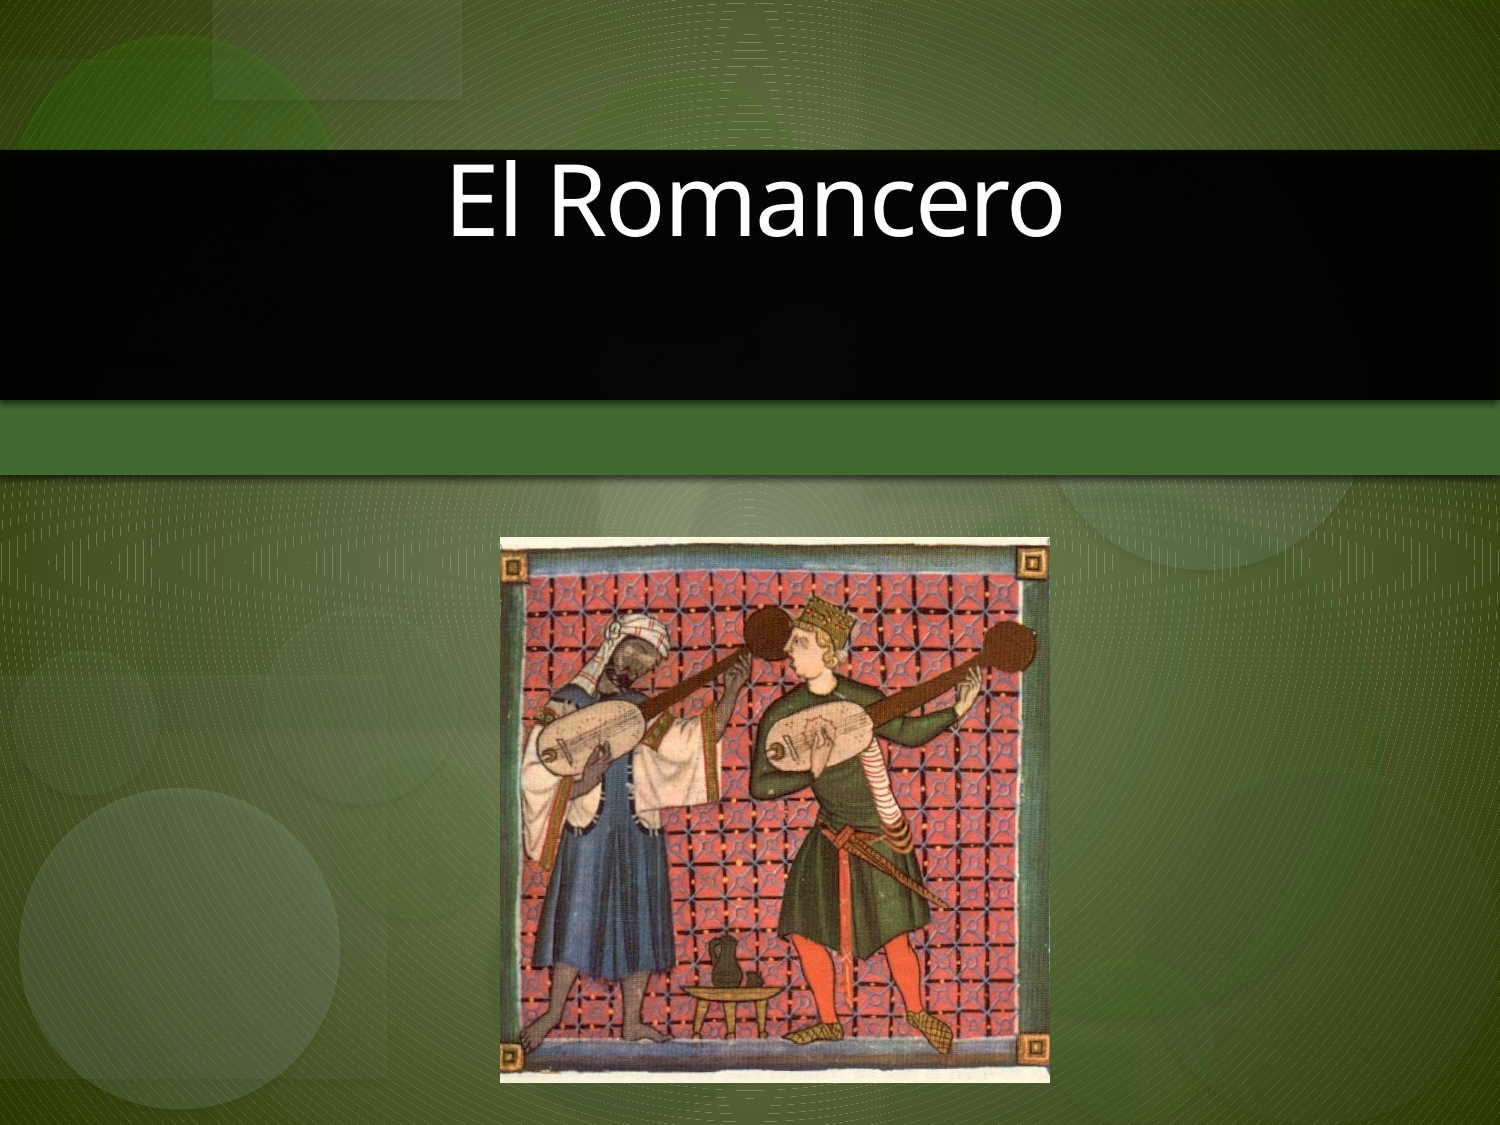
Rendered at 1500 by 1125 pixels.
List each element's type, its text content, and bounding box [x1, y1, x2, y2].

title El Romancero [75, 149, 1438, 363]
picture [499, 537, 1051, 1083]
